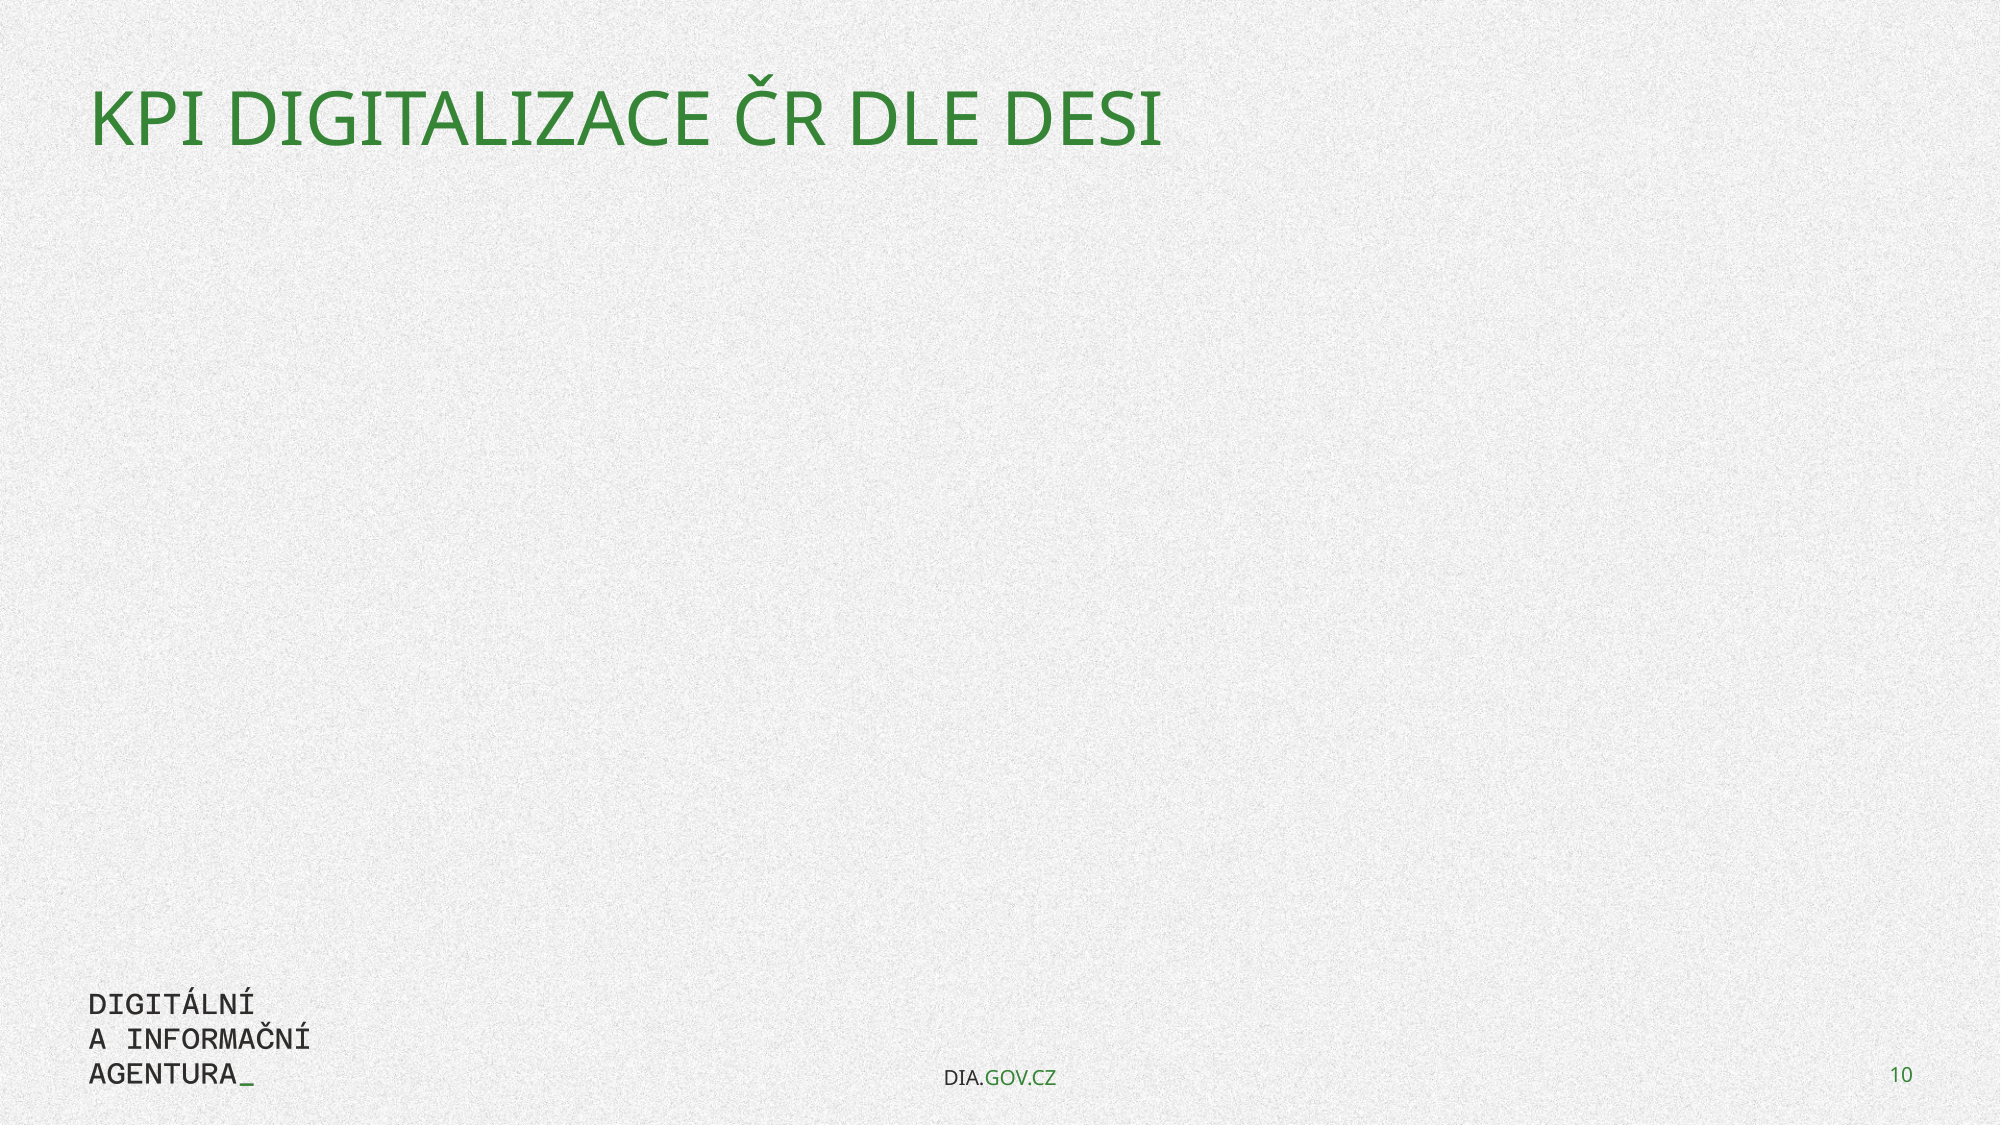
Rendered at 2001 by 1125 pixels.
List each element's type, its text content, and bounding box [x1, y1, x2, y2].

title KPI Digitalizace ČR dle DESI [88, 70, 1912, 284]
picture [0, 0, 2001, 1125]
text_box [87, 223, 1777, 909]
footer DIA.GOV.CZ [558, 1037, 1442, 1098]
slide_number 10 [1612, 1037, 1928, 1098]
